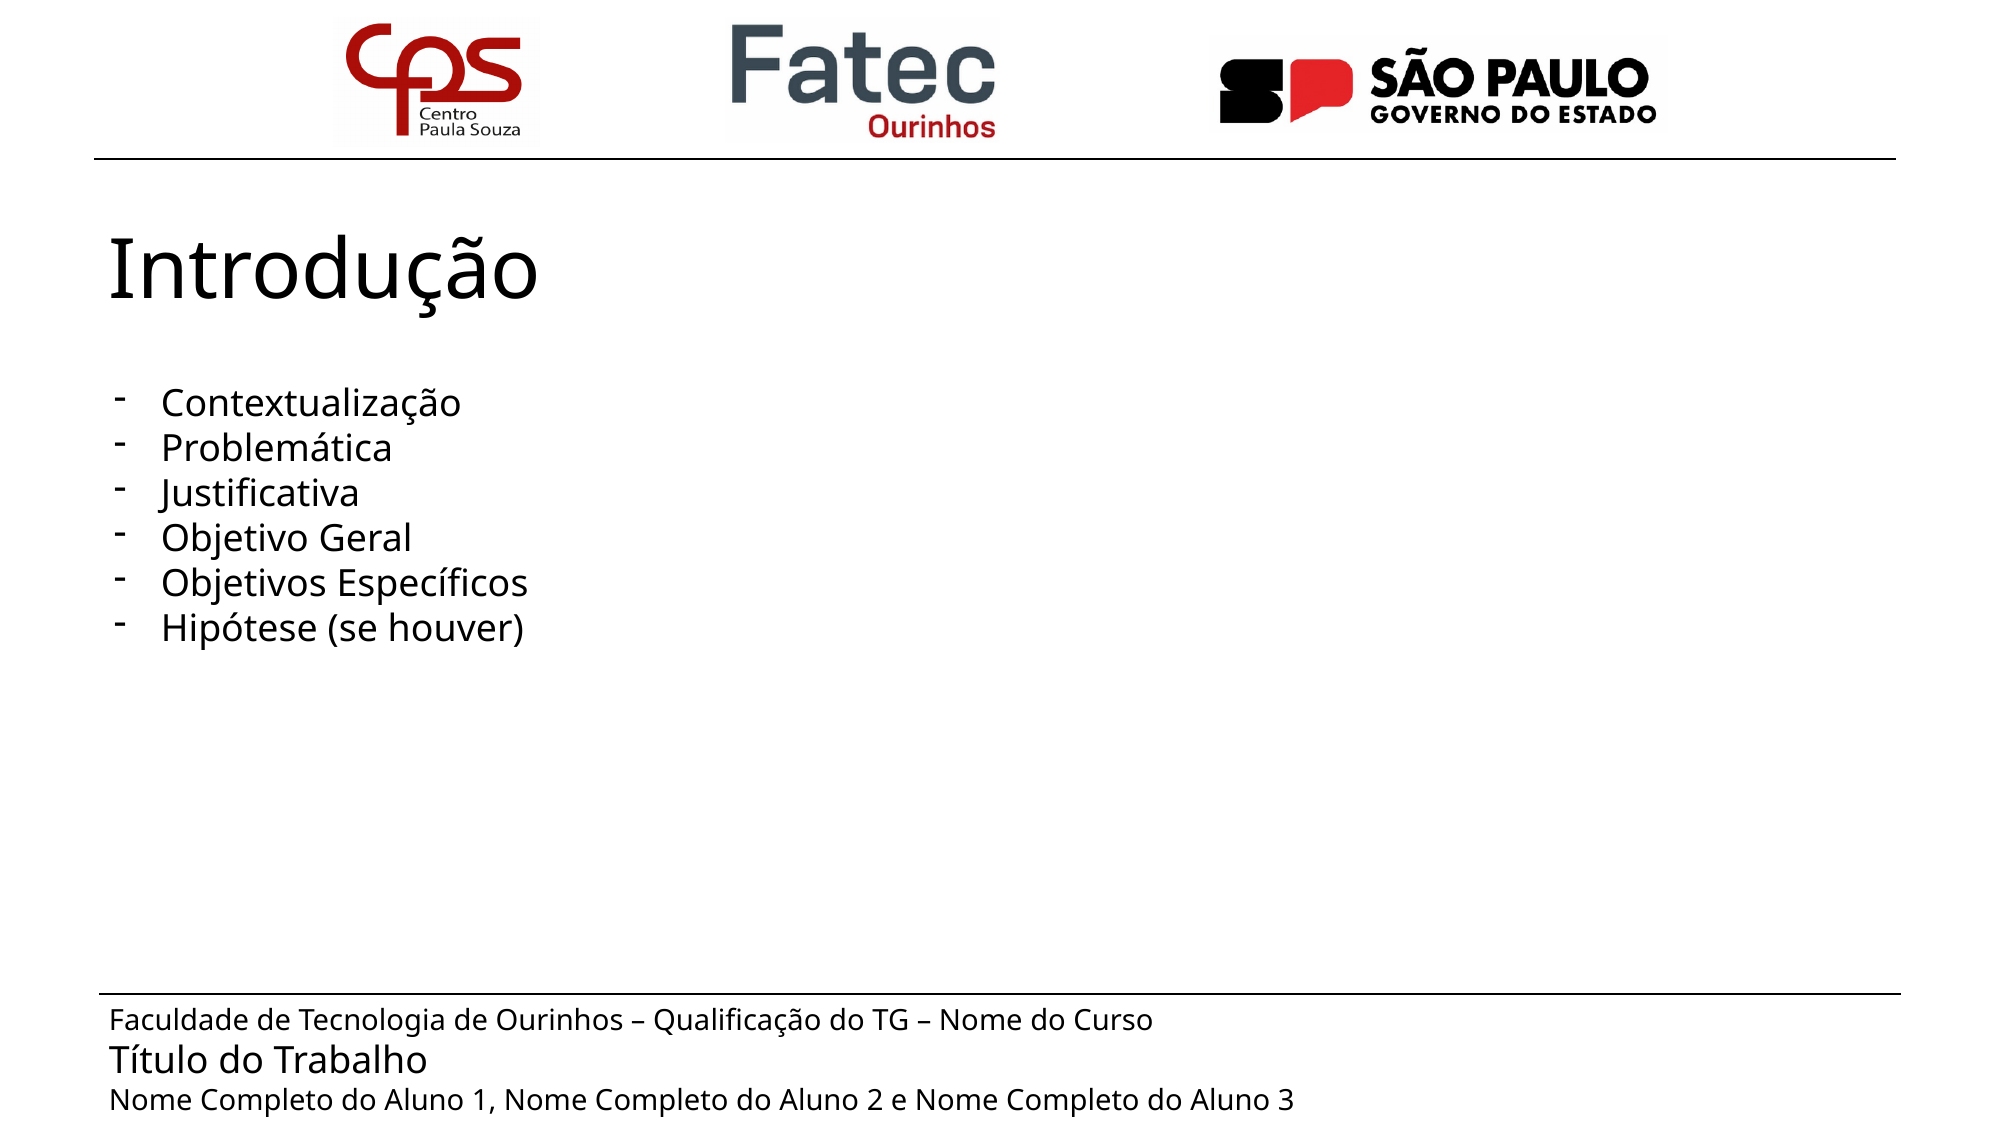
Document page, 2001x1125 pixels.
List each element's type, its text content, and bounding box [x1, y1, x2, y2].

picture [332, 17, 540, 148]
text_box Faculdade de Tecnologia de Ourinhos – Qualificação do TG – Nome do Curso Título do Trabalho Nome Completo do Aluno 1, Nome Completo do Aluno 2 e Nome Completo do Aluno 3 [94, 994, 1896, 1124]
picture [724, 17, 1001, 143]
picture [1208, 35, 1668, 133]
text_box Contextualização Problemática Justificativa Objetivo Geral Objetivos Específicos Hipótese (se houver) [99, 371, 1419, 657]
text_box Introdução [94, 207, 1896, 323]
